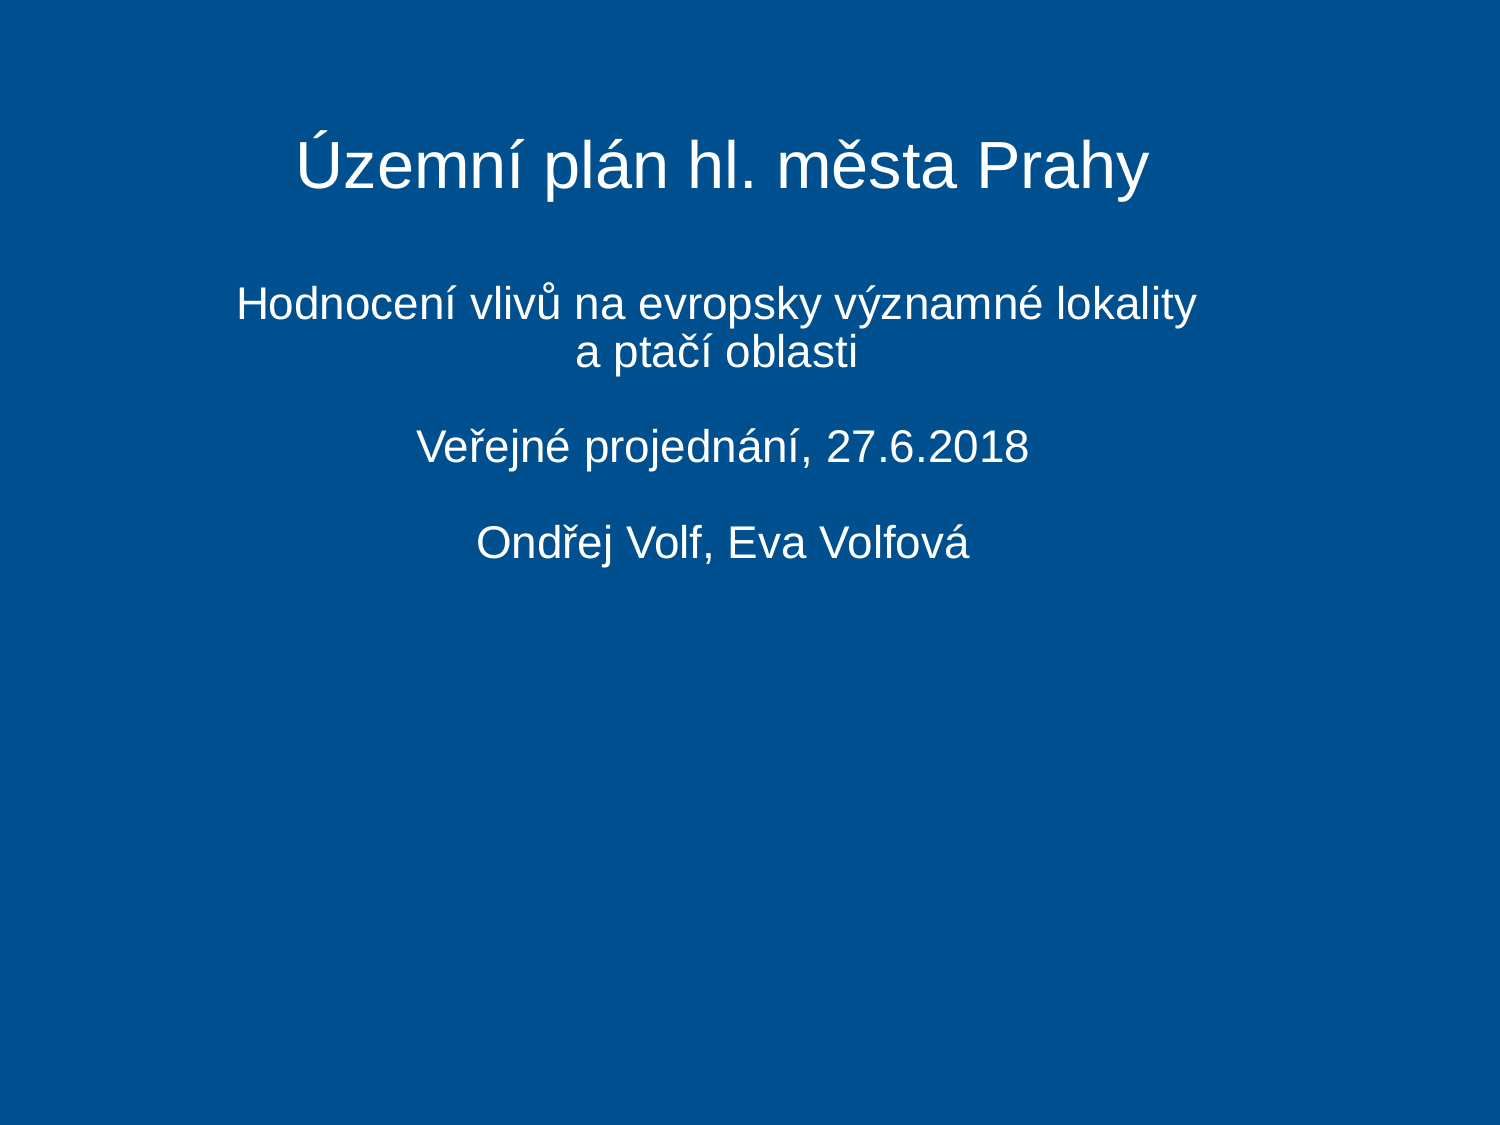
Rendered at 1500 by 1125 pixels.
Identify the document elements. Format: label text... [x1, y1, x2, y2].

text_box Územní plán hl. města Prahy Hodnocení vlivů na evropsky významné lokality a ptačí oblasti Veřejné projednání, 27.6.2018 Ondřej Volf, Eva Volfová [29, 0, 1418, 502]
